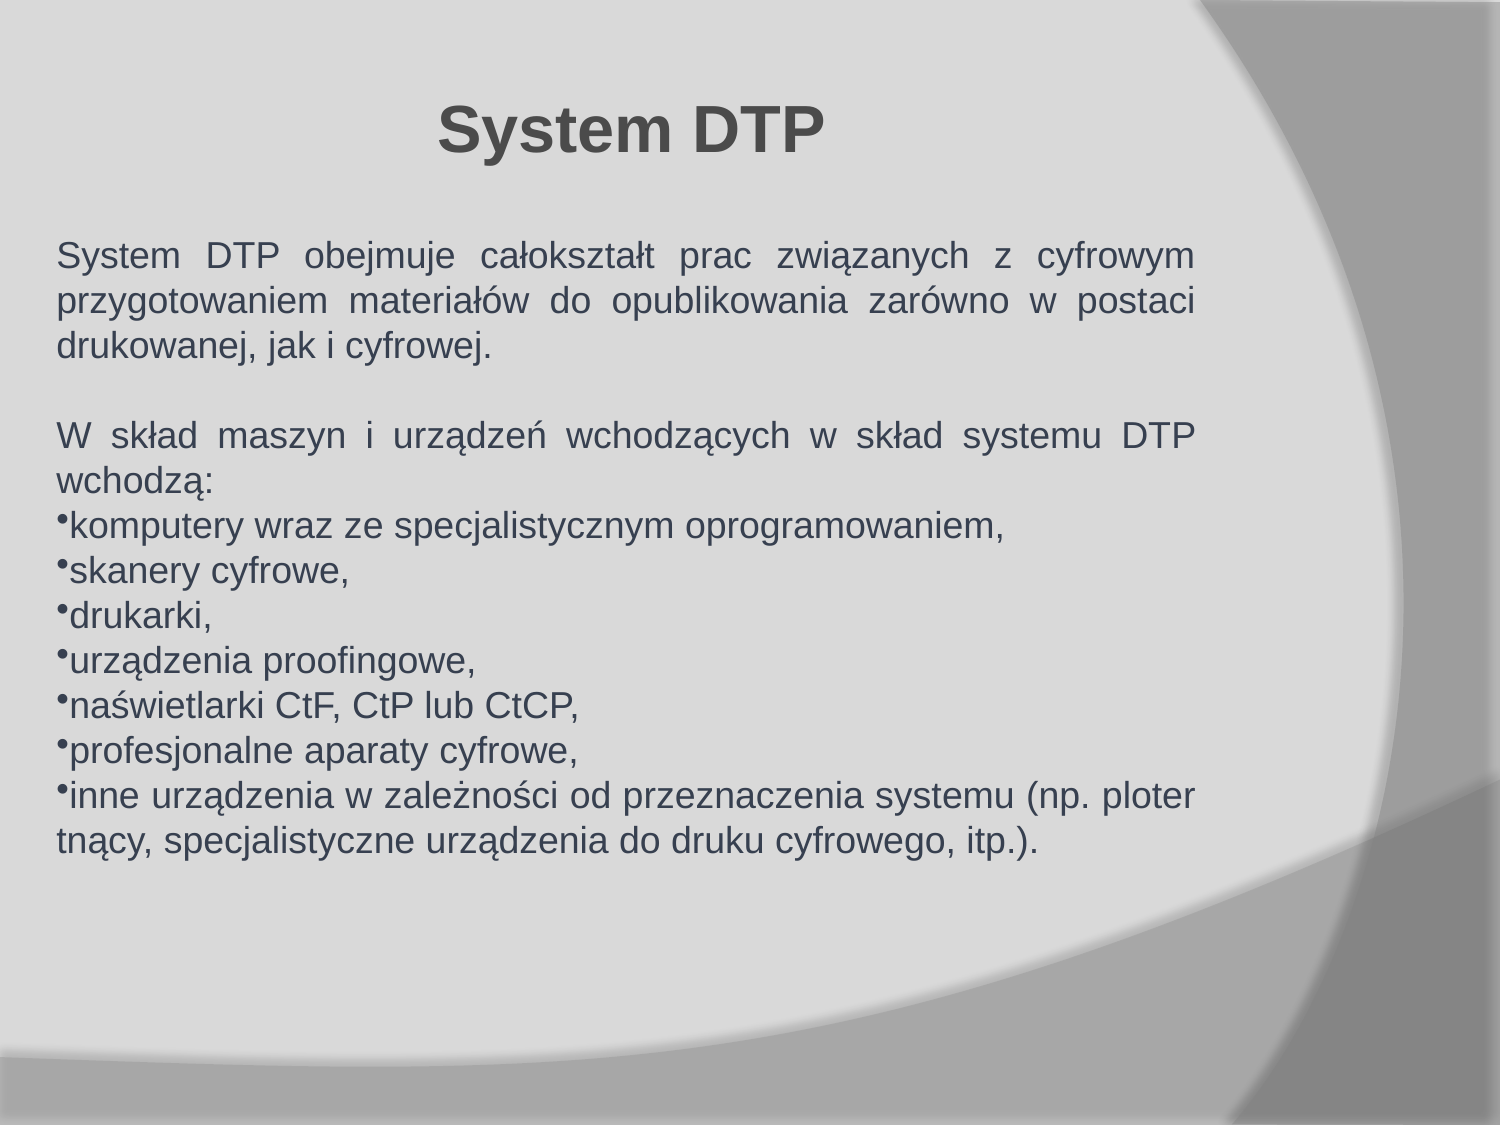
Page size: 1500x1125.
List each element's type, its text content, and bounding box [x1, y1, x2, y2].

text_box System DTP [41, 78, 1223, 173]
text_box System DTP obejmuje całokształt prac związanych z cyfrowym przygotowaniem materiałów do opublikowania zarówno w postaci drukowanej, jak i cyfrowej. W skład maszyn i urządzeń wchodzących w skład systemu DTP wchodzą: komputery wraz ze specjalistycznym oprogramowaniem, skanery cyfrowe, drukarki, urządzenia proofingowe, naświetlarki CtF, CtP lub CtCP, profesjonalne aparaty cyfrowe, inne urządzenia w zależności od przeznaczenia systemu (np. ploter tnący, specjalistyczne urządzenia do druku cyfrowego, itp.). [41, 223, 1211, 914]
